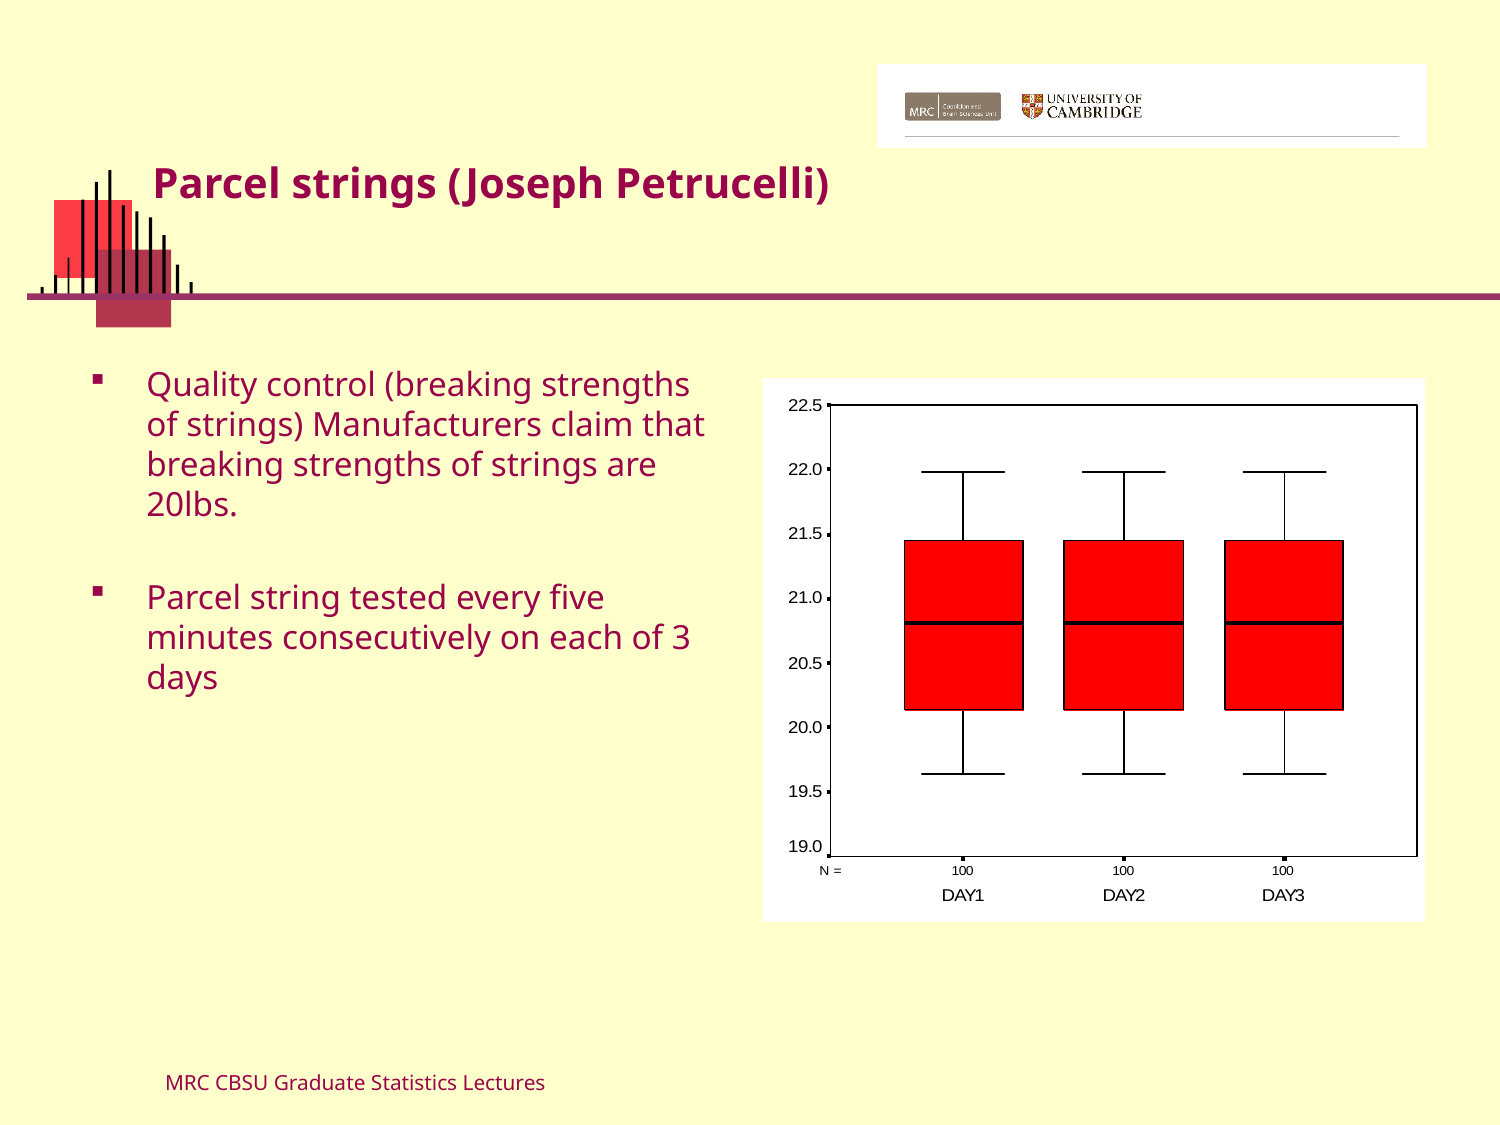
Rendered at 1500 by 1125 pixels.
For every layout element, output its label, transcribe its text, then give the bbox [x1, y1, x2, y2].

list Quality control (breaking strengths of strings) Manufacturers claim that breaking strengths of strings are 20lbs. Parcel string tested every five minutes consecutively on each of 3 days [75, 262, 738, 1038]
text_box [762, 377, 1426, 923]
title Parcel strings (Joseph Petrucelli) [137, 137, 988, 233]
picture [877, 64, 1427, 148]
footer MRC CBSU Graduate Statistics Lectures [149, 1062, 988, 1101]
